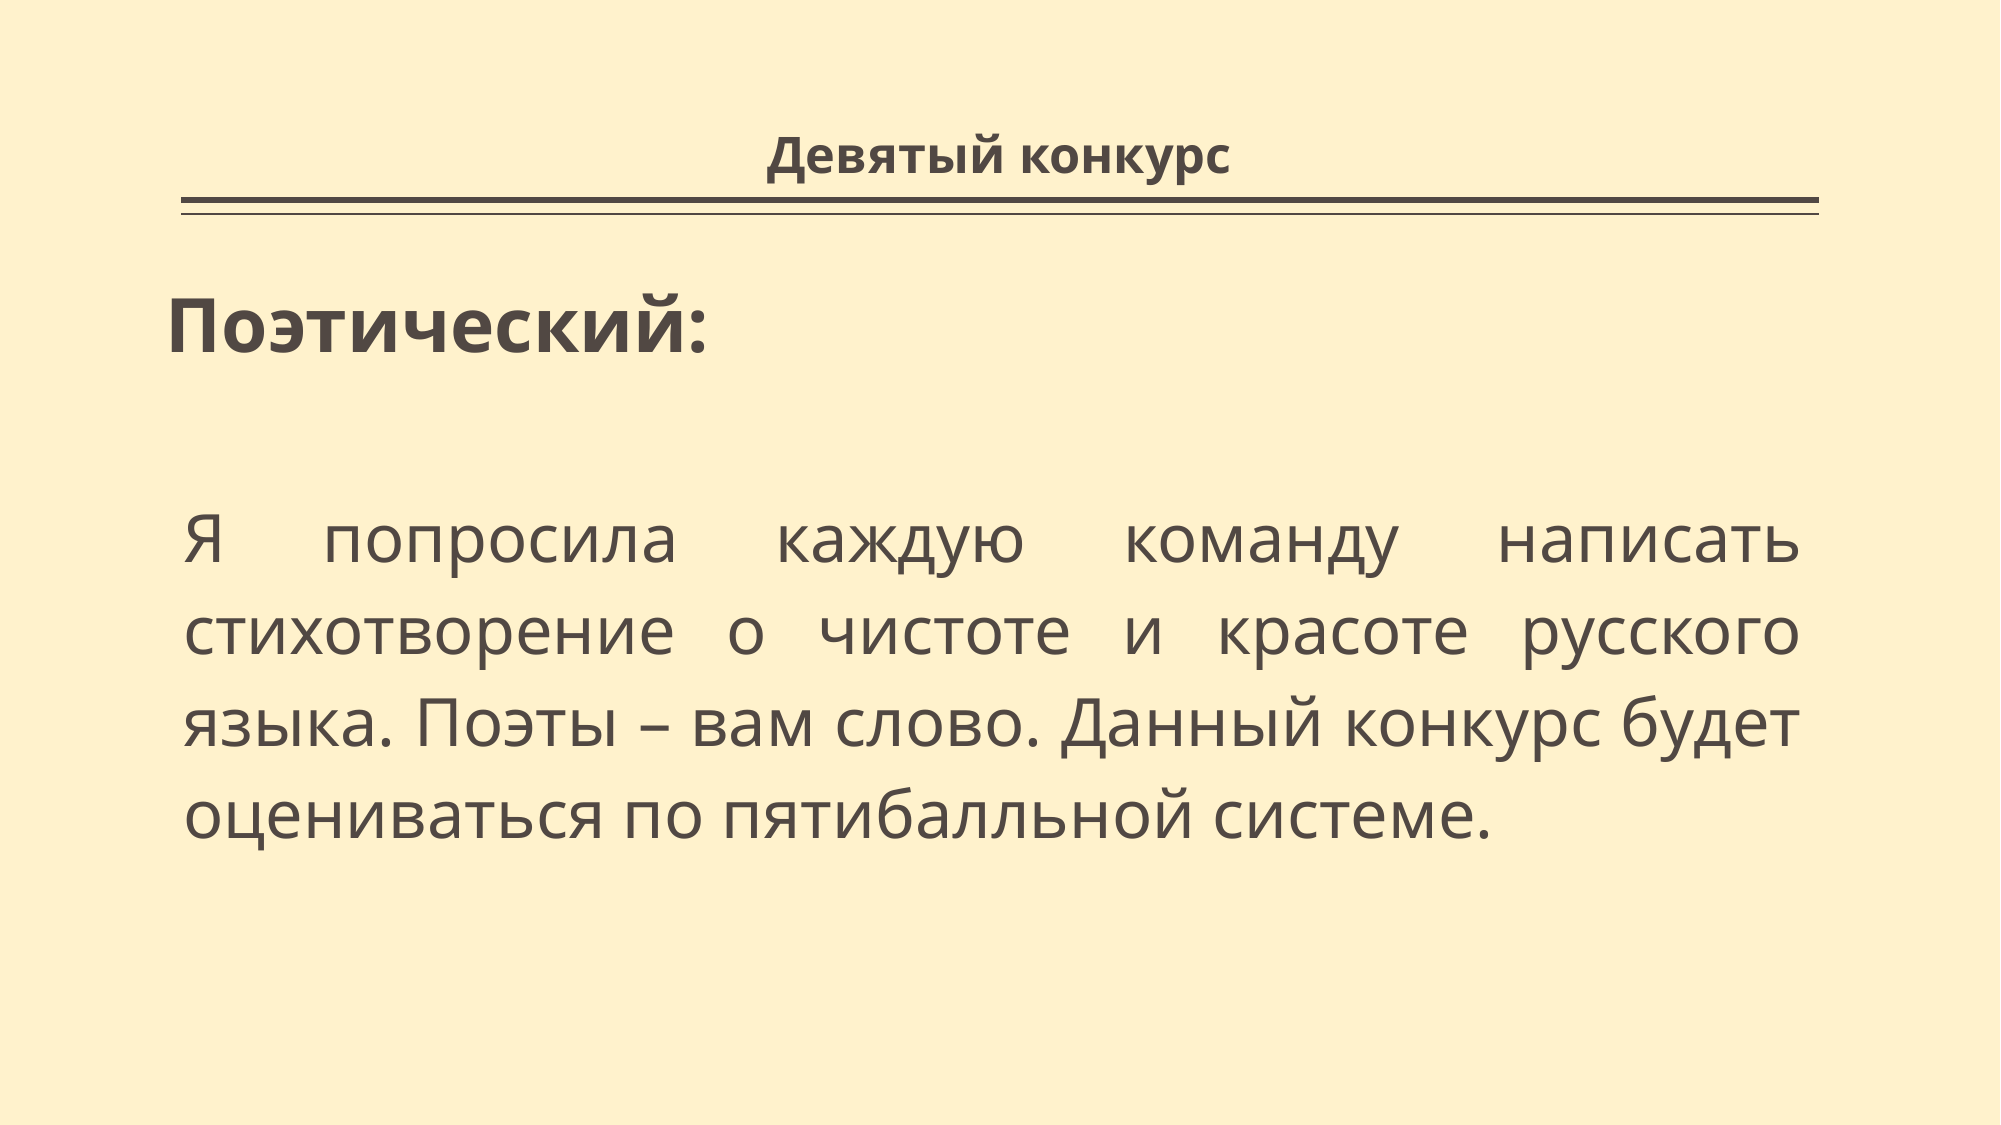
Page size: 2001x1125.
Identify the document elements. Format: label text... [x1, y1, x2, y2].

title Девятый конкурс [181, 12, 1819, 193]
text_box Я попросила каждую команду написать стихотворение о чистоте и красоте русского языка. Поэты – вам слово. Данный конкурс будет оцениваться по пятибалльной системе. [168, 476, 1819, 859]
text_box Поэтический: [150, 269, 725, 375]
